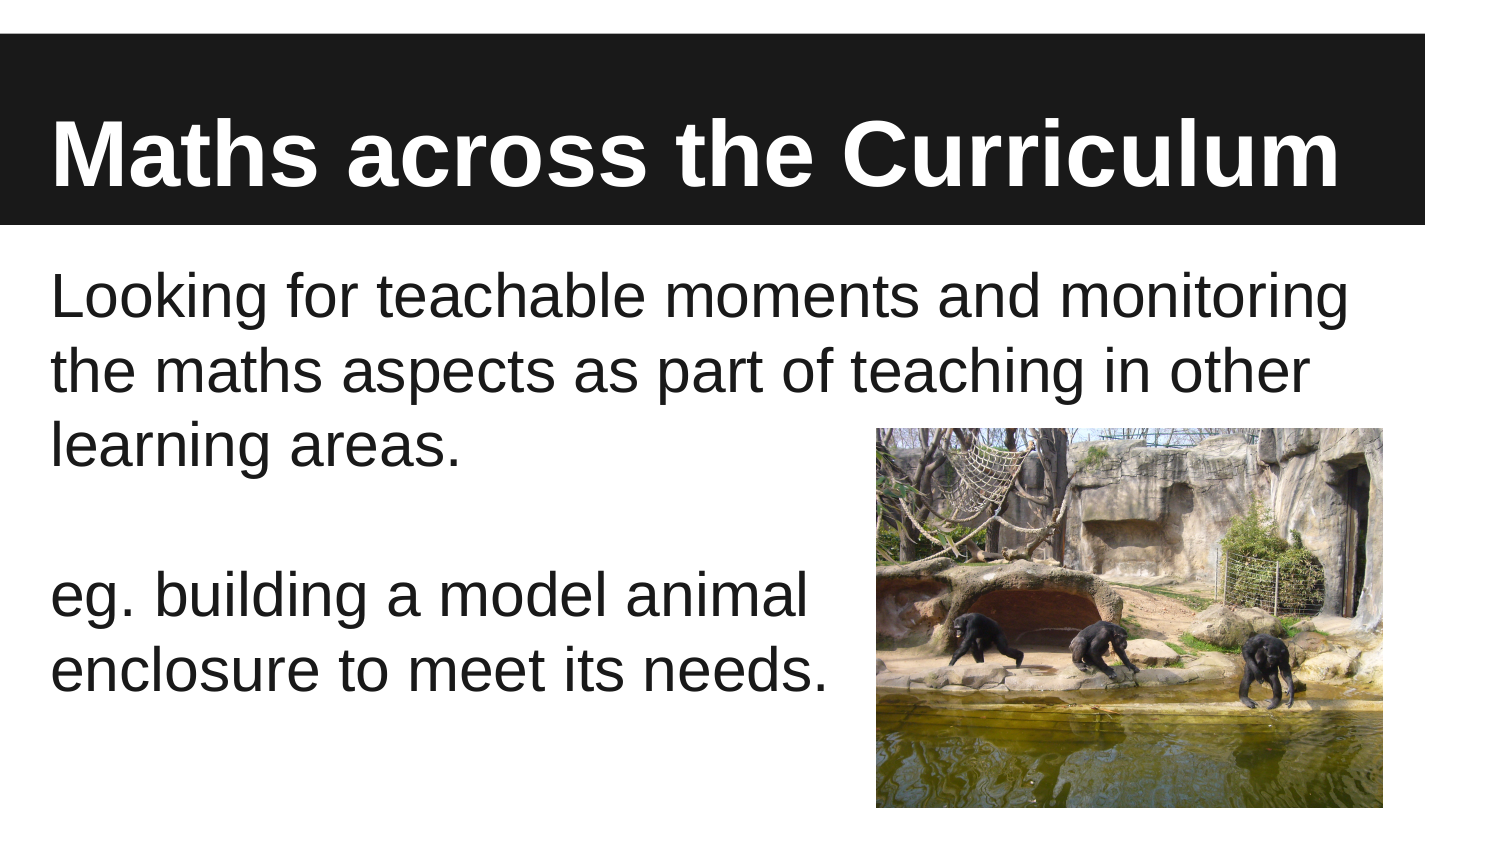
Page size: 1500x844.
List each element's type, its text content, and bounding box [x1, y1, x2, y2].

title Maths across the Curriculum [35, 33, 1425, 221]
list Looking for teachable moments and monitoring the maths aspects as part of teaching in other learning areas. eg. building a model animal enclosure to meet its needs. [35, 239, 1425, 808]
picture [875, 427, 1383, 809]
